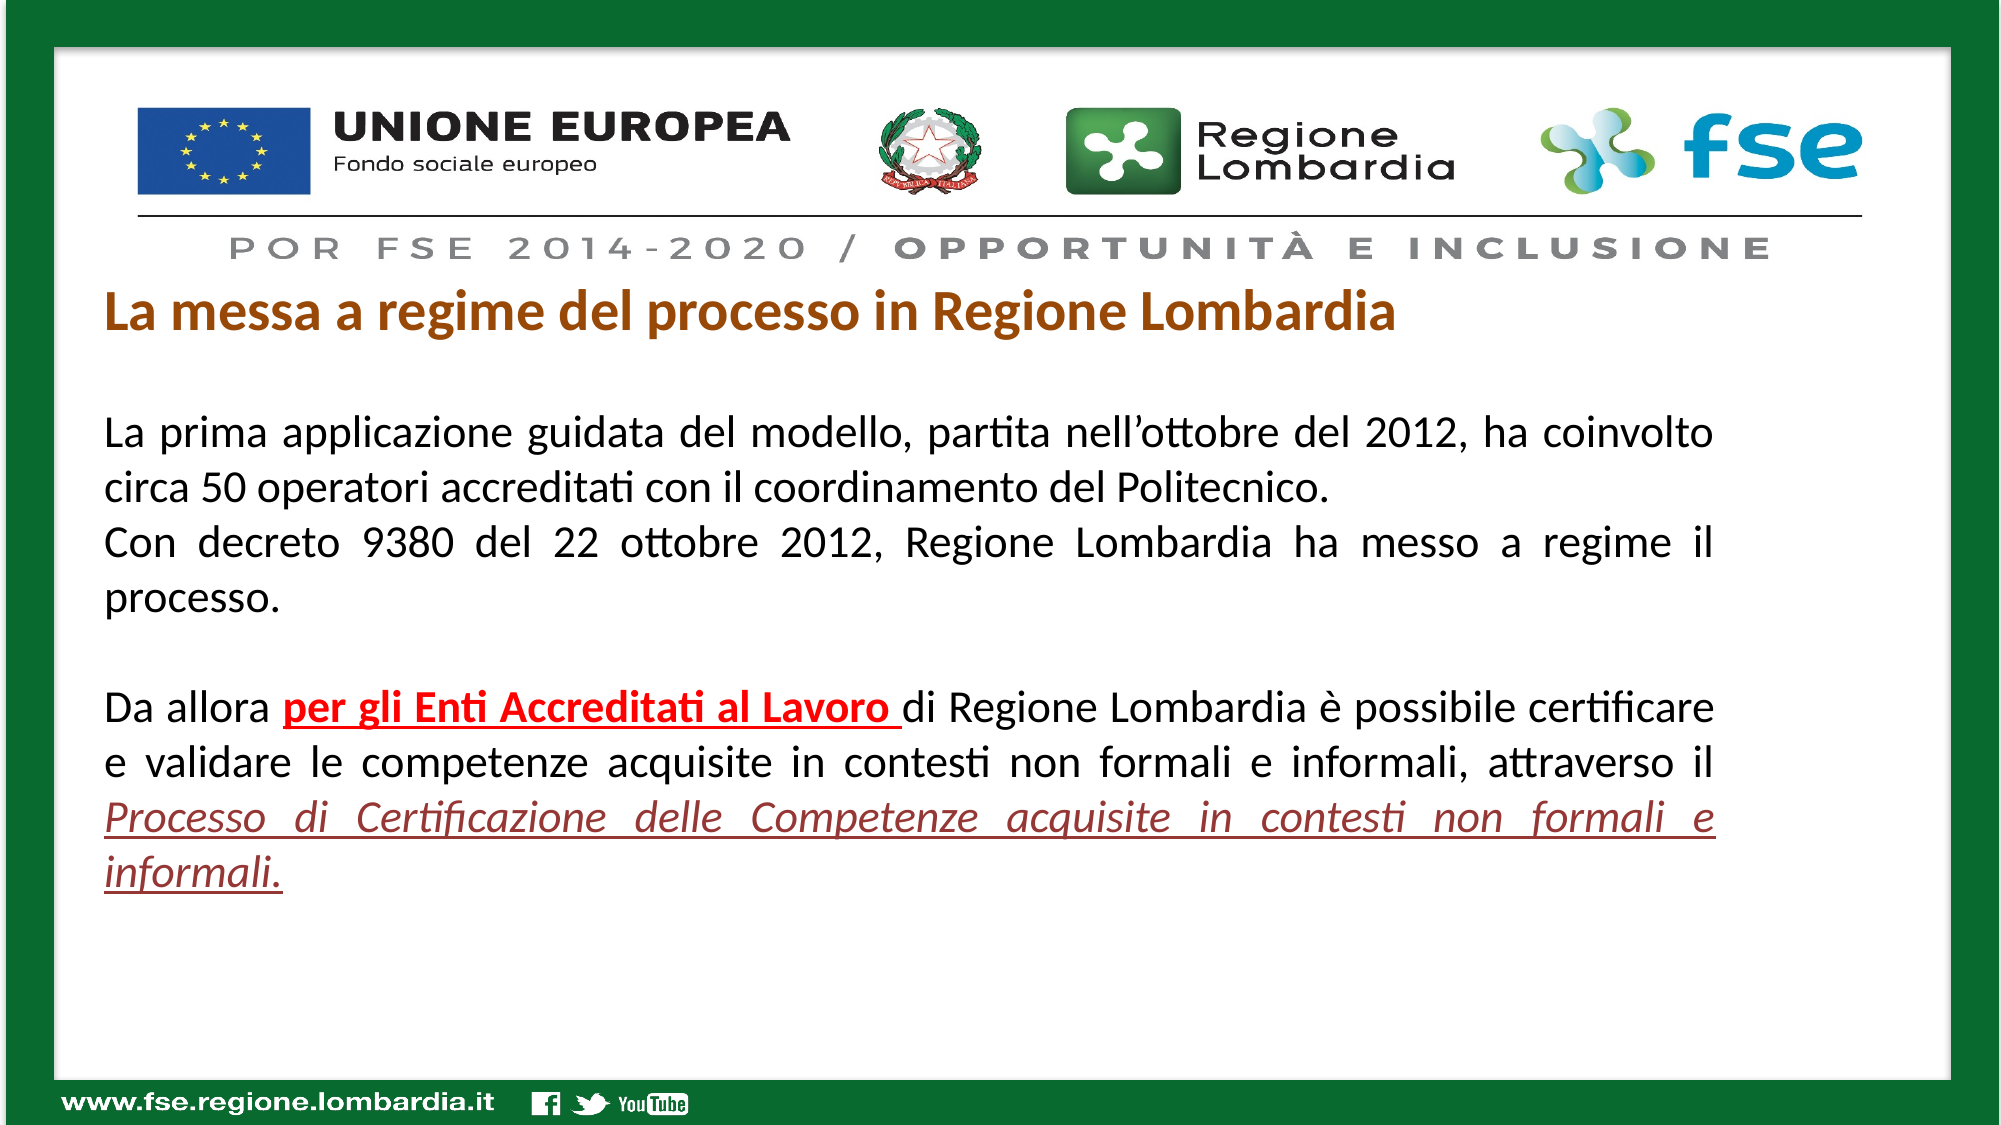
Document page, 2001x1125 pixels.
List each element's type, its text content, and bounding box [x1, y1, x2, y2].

picture [132, 103, 1867, 267]
text_box La prima applicazione guidata del modello, partita nell’ottobre del 2012, ha coinvolto circa 50 operatori accreditati con il coordinamento del Politecnico. Con decreto 9380 del 22 ottobre 2012, Regione Lombardia ha messo a regime il processo. Da allora per gli Enti Accreditati al Lavoro di Regione Lombardia è possibile certificare e validare le competenze acquisite in contesti non formali e informali, attraverso il Processo di Certificazione delle Competenze acquisite in contesti non formali e informali. [89, 394, 1731, 960]
picture [60, 1091, 689, 1116]
text_box La messa a regime del processo in Regione Lombardia [89, 264, 1731, 350]
